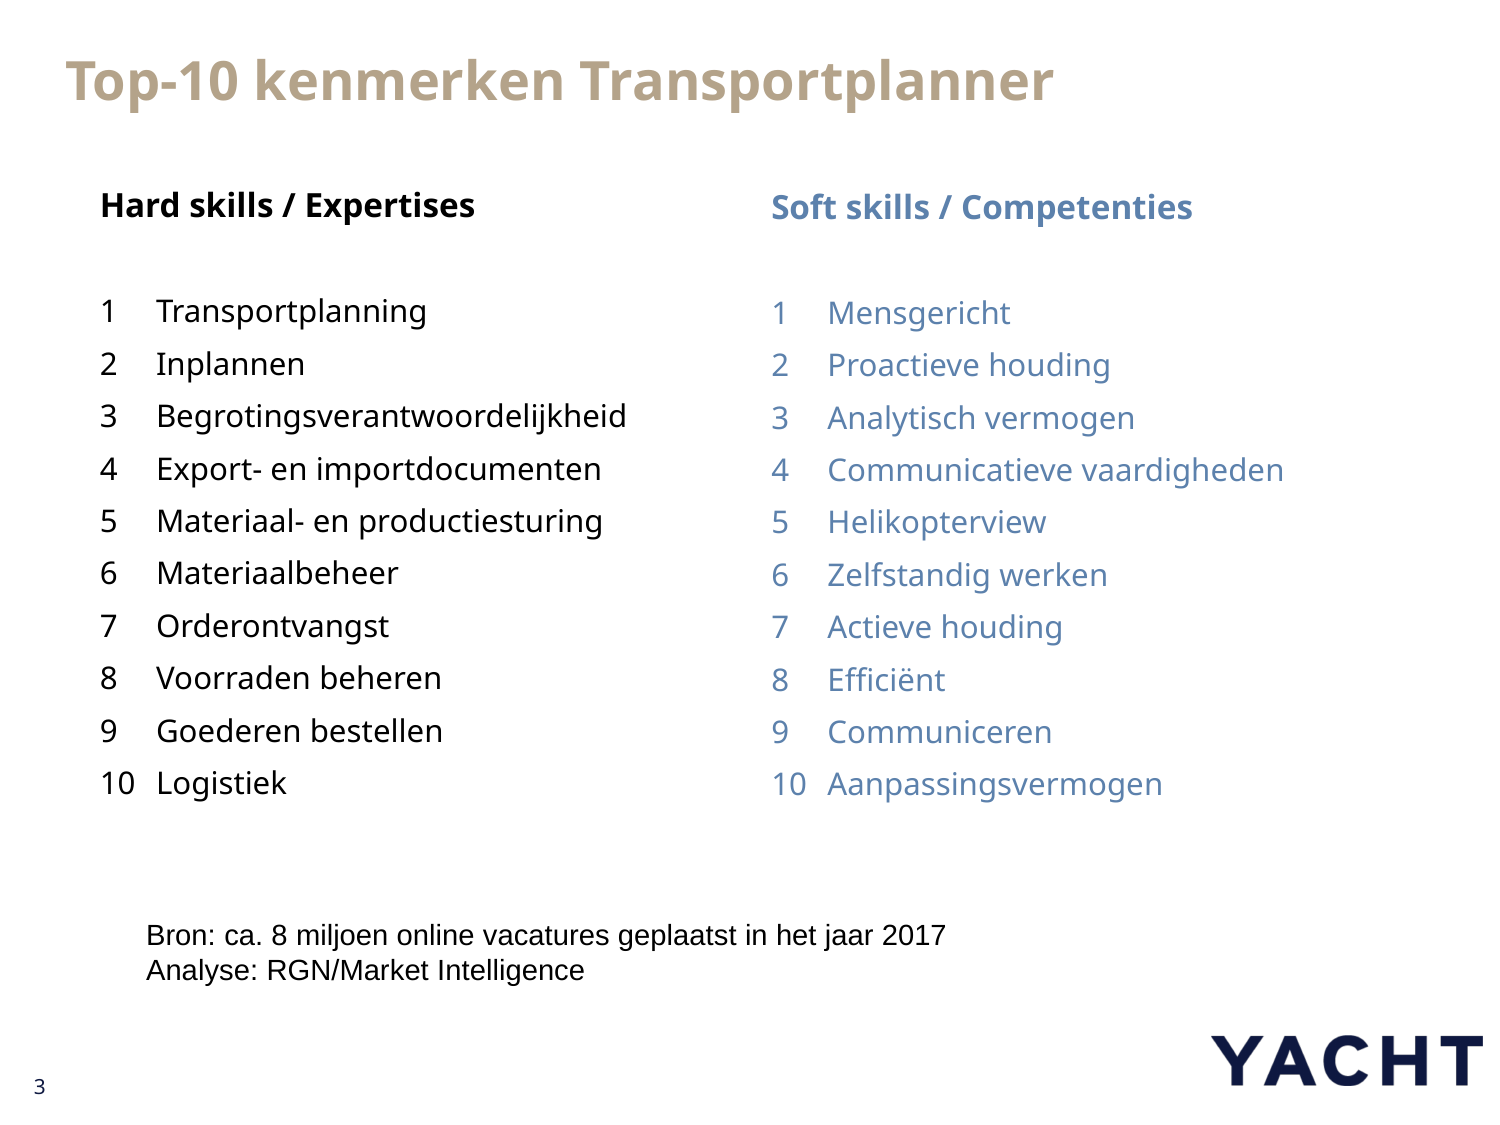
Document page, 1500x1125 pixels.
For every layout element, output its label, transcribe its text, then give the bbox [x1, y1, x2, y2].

text_box Bron: ca. 8 miljoen online vacatures geplaatst in het jaar 2017 Analyse: RGN/Market Intelligence [131, 909, 1311, 994]
slide_number 3 [18, 1065, 137, 1114]
list Hard skills / Expertises 1 Transportplanning 2 Inplannen 3 Begrotingsverantwoordelijkheid 4 Export- en importdocumenten 5 Materiaal- en productiesturing 6 Materiaalbeheer 7 Orderontvangst 8 Voorraden beheren 9 Goederen bestellen 10 Logistiek [84, 153, 744, 951]
picture [1211, 1036, 1482, 1086]
title Top-10 kenmerken Transportplanner [50, 31, 1388, 161]
text_box Soft skills / Competenties 1 Mensgericht 2 Proactieve houding 3 Analytisch vermogen 4 Communicatieve vaardigheden 5 Helikopterview 6 Zelfstandig werken 7 Actieve houding 8 Efficiënt 9 Communiceren 10 Aanpassingsvermogen [756, 155, 1402, 953]
